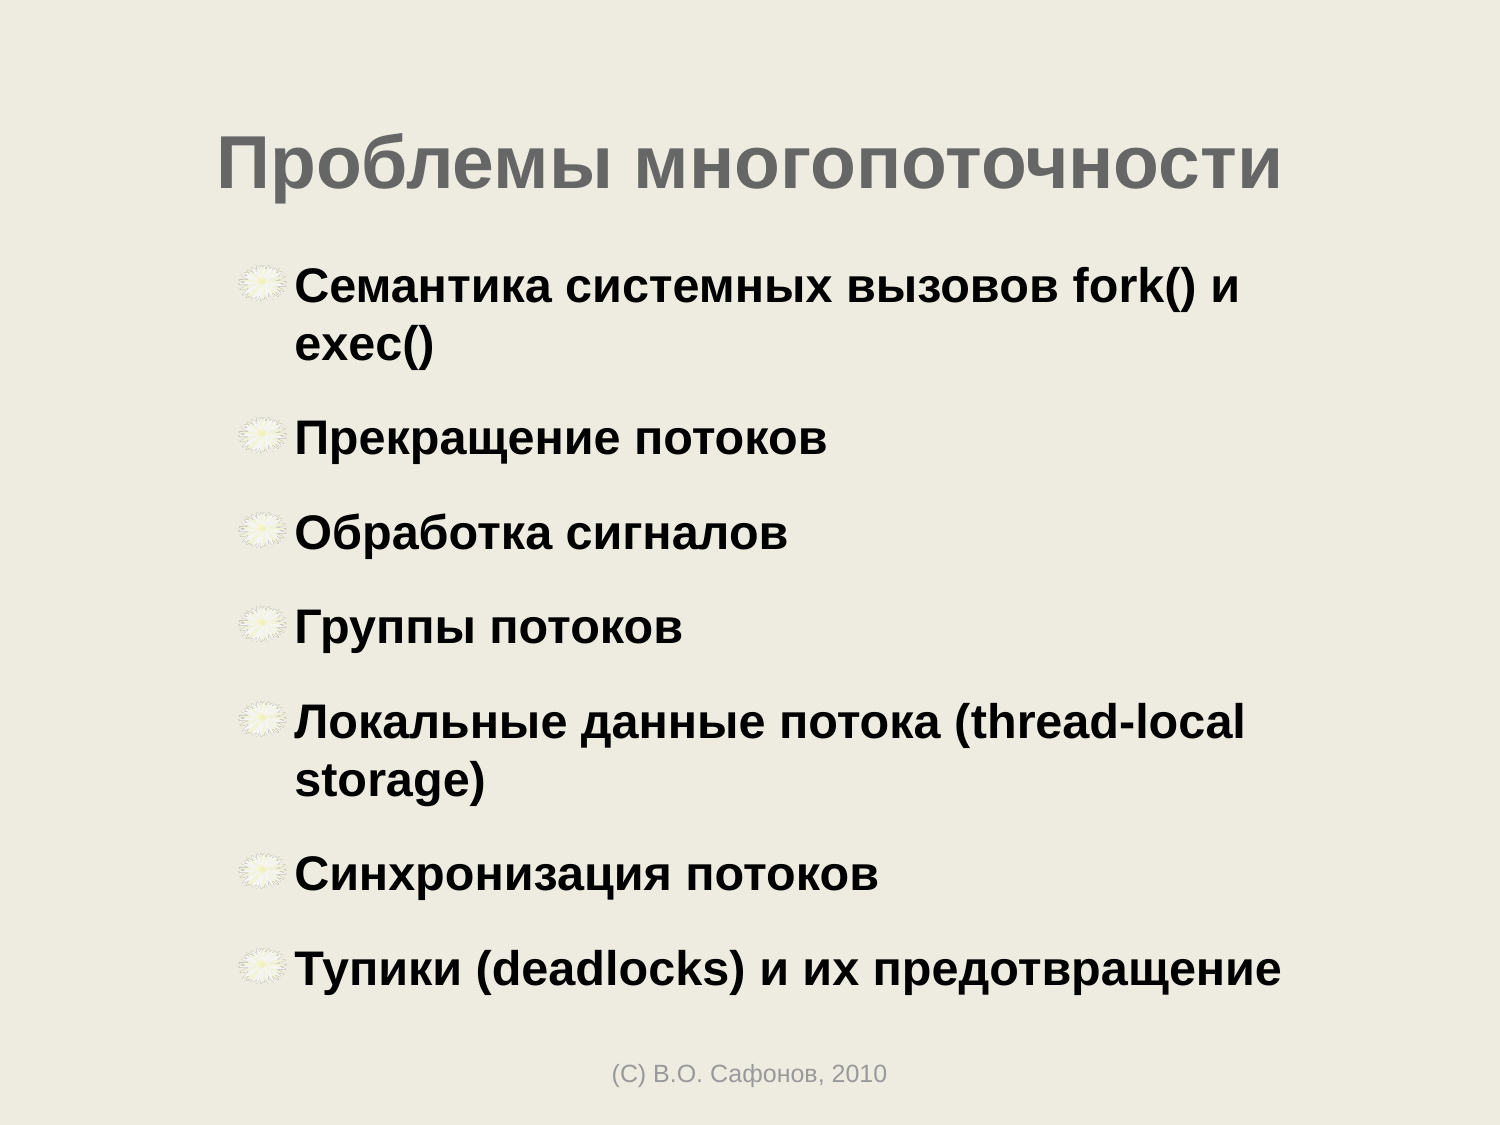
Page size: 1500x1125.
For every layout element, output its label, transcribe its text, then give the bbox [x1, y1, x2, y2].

picture [238, 853, 287, 889]
picture [238, 606, 287, 642]
picture [238, 265, 287, 301]
picture [238, 701, 287, 737]
picture [238, 512, 287, 548]
picture [238, 417, 287, 453]
title Проблемы многопоточности [74, 49, 1426, 268]
list Семантика системных вызовов fork() и exec() Прекращение потоков Обработка сигналов Группы потоков Локальные данные потока (thread-local storage) Синхронизация потоков Тупики (deadlocks) и их предотвращение [223, 246, 1372, 1005]
footer (C) В.О. Сафонов, 2010 [512, 1042, 988, 1103]
picture [238, 948, 287, 984]
